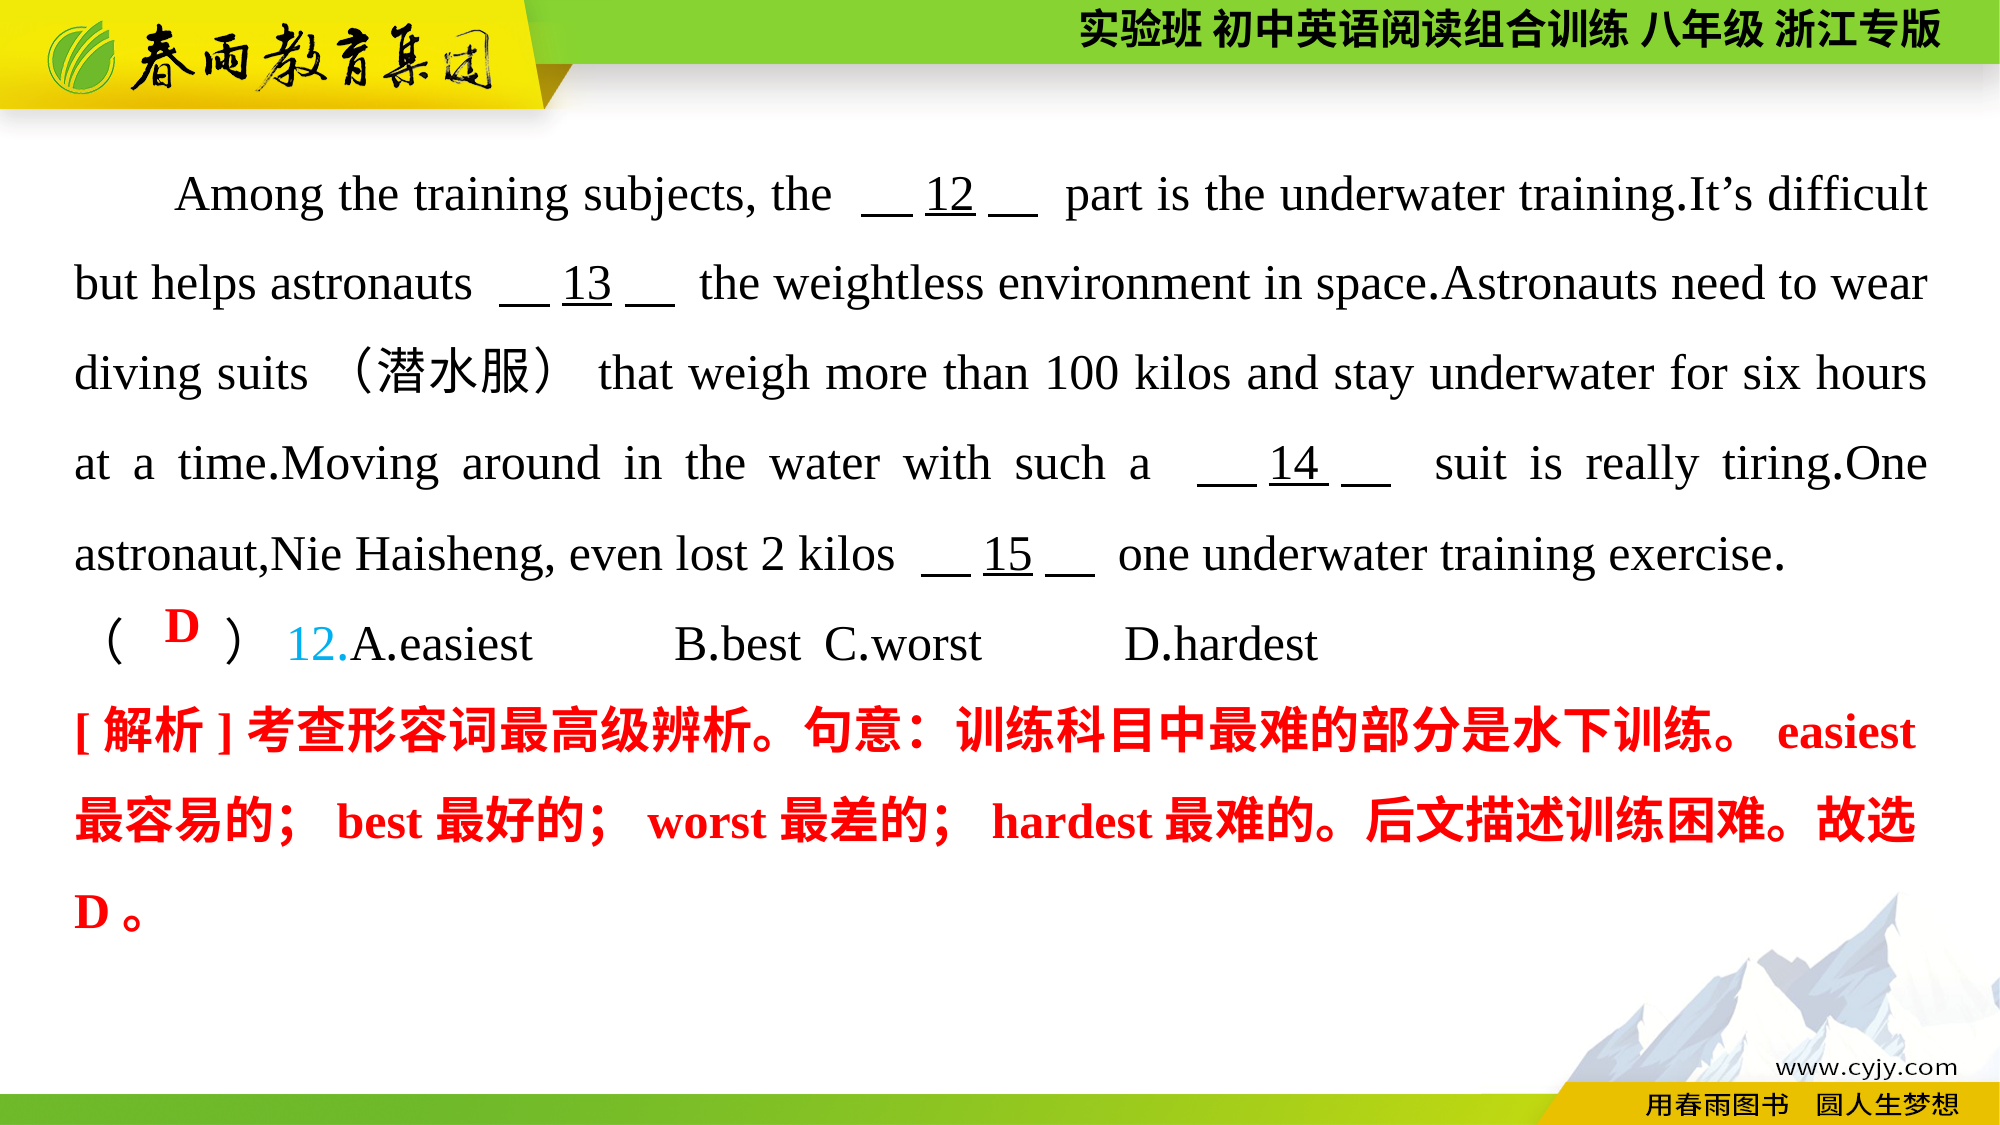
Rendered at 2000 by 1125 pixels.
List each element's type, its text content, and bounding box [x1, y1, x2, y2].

list Among the training subjects, the 12 part is the underwater training.It’s difficult but helps astronauts 13 the weightless environment in space.Astronauts need to wear diving suits（潜水服）that weigh more than 100 kilos and stay underwater for six hours at a time.Moving around in the water with such a 14 suit is really tiring.One astronaut,Nie Haisheng, even lost 2 kilos 15 one underwater training exercise. （ ）12.A.easiest B.best C.worst D.hardest [59, 122, 1944, 660]
text_box D [149, 584, 216, 660]
picture [0, 0, 2000, 1125]
text_box [解析]考查形容词最高级辨析。句意：训练科目中最难的部分是水下训练。easiest最容易的；best最好的；worst最差的；hardest最难的。后文描述训练困难。故选D。 [59, 660, 1944, 946]
